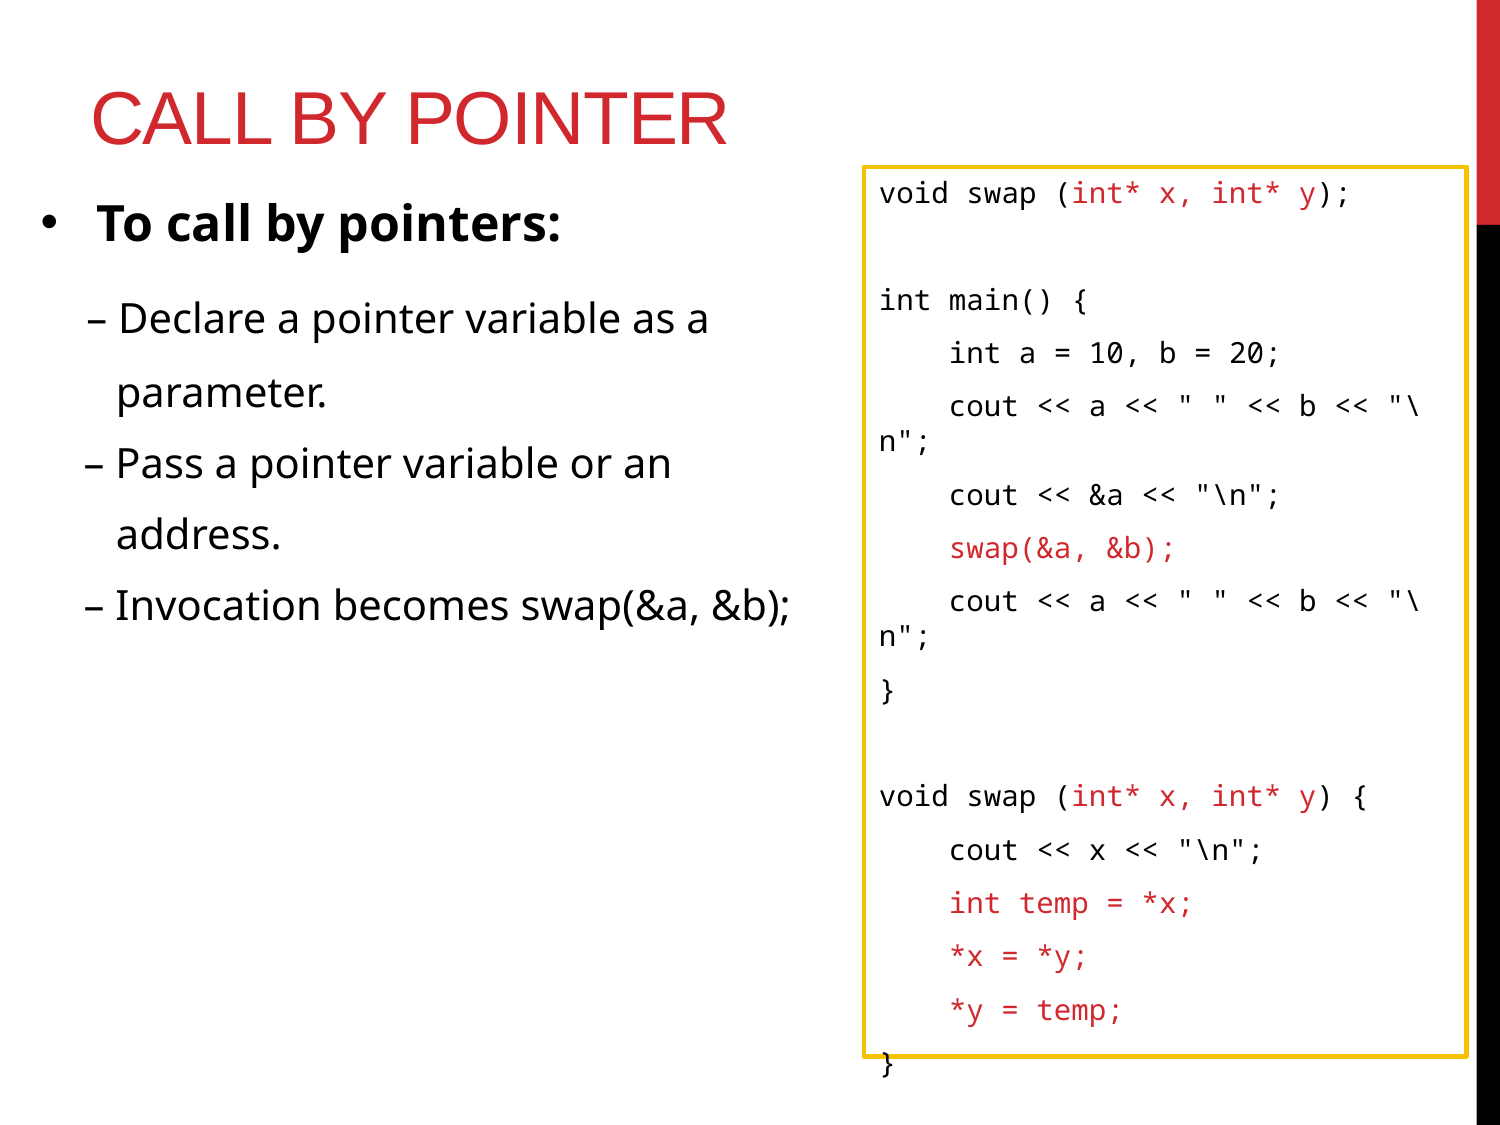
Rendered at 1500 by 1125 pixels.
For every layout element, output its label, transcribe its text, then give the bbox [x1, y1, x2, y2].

title call by pointer [75, 25, 1025, 167]
list void swap (int* x, int* y); int main() { int a = 10, b = 20; cout << a << " " << b << "\n"; cout << &a << "\n"; swap(&a, &b); cout << a << " " << b << "\n"; } void swap (int* x, int* y) { cout << x << "\n"; int temp = *x; *x = *y; *y = temp; } [862, 165, 1469, 1059]
text_box To call by pointers: – Declare a pointer variable as a parameter. – Pass a pointer variable or an address. – Invocation becomes swap(&a, &b); [25, 183, 820, 637]
